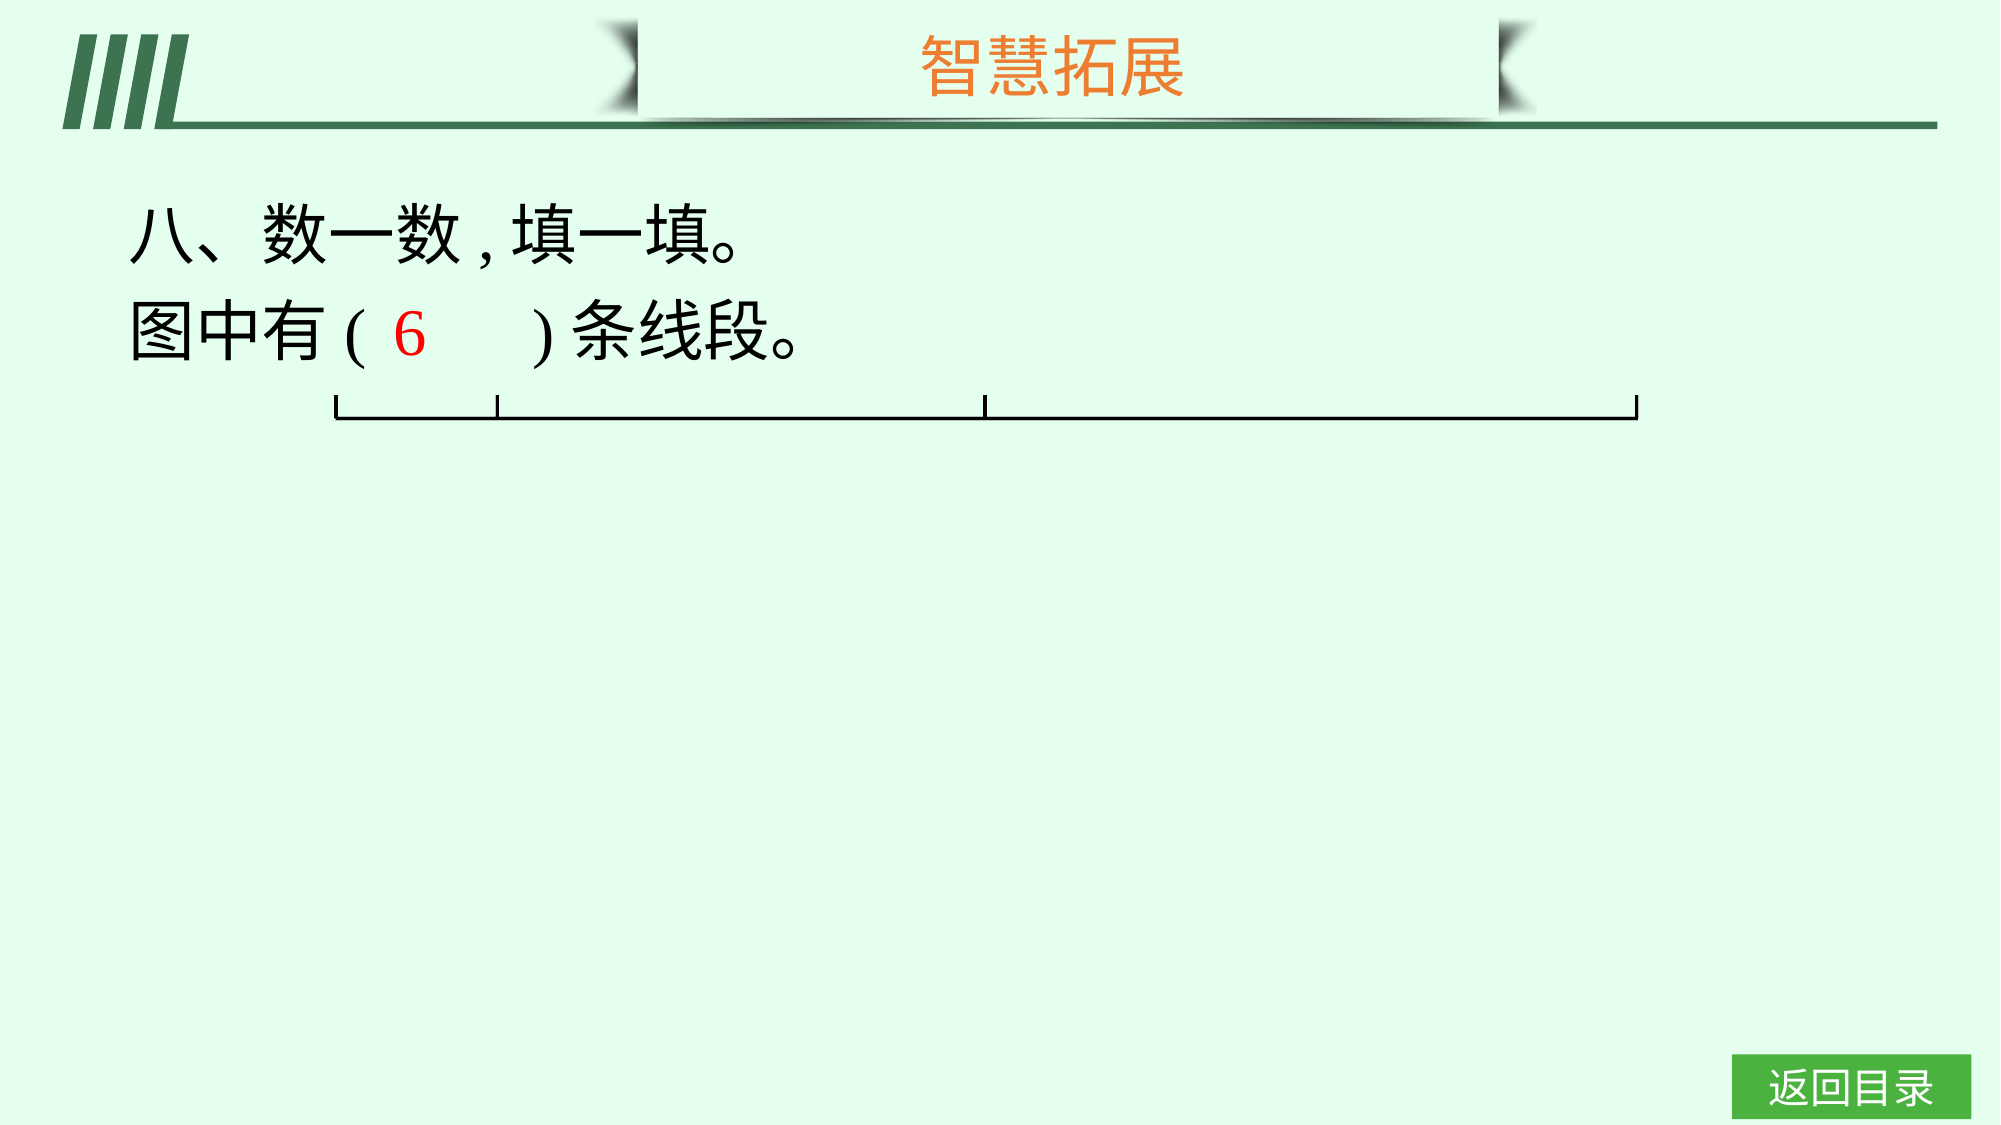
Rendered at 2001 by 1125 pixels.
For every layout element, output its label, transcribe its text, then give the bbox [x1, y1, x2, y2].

text_box 6 [378, 265, 442, 376]
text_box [594, 16, 1537, 127]
picture [334, 395, 1640, 423]
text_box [62, 34, 1938, 130]
text_box 八、数一数,填一填。 图中有( )条线段。 [113, 169, 1887, 376]
